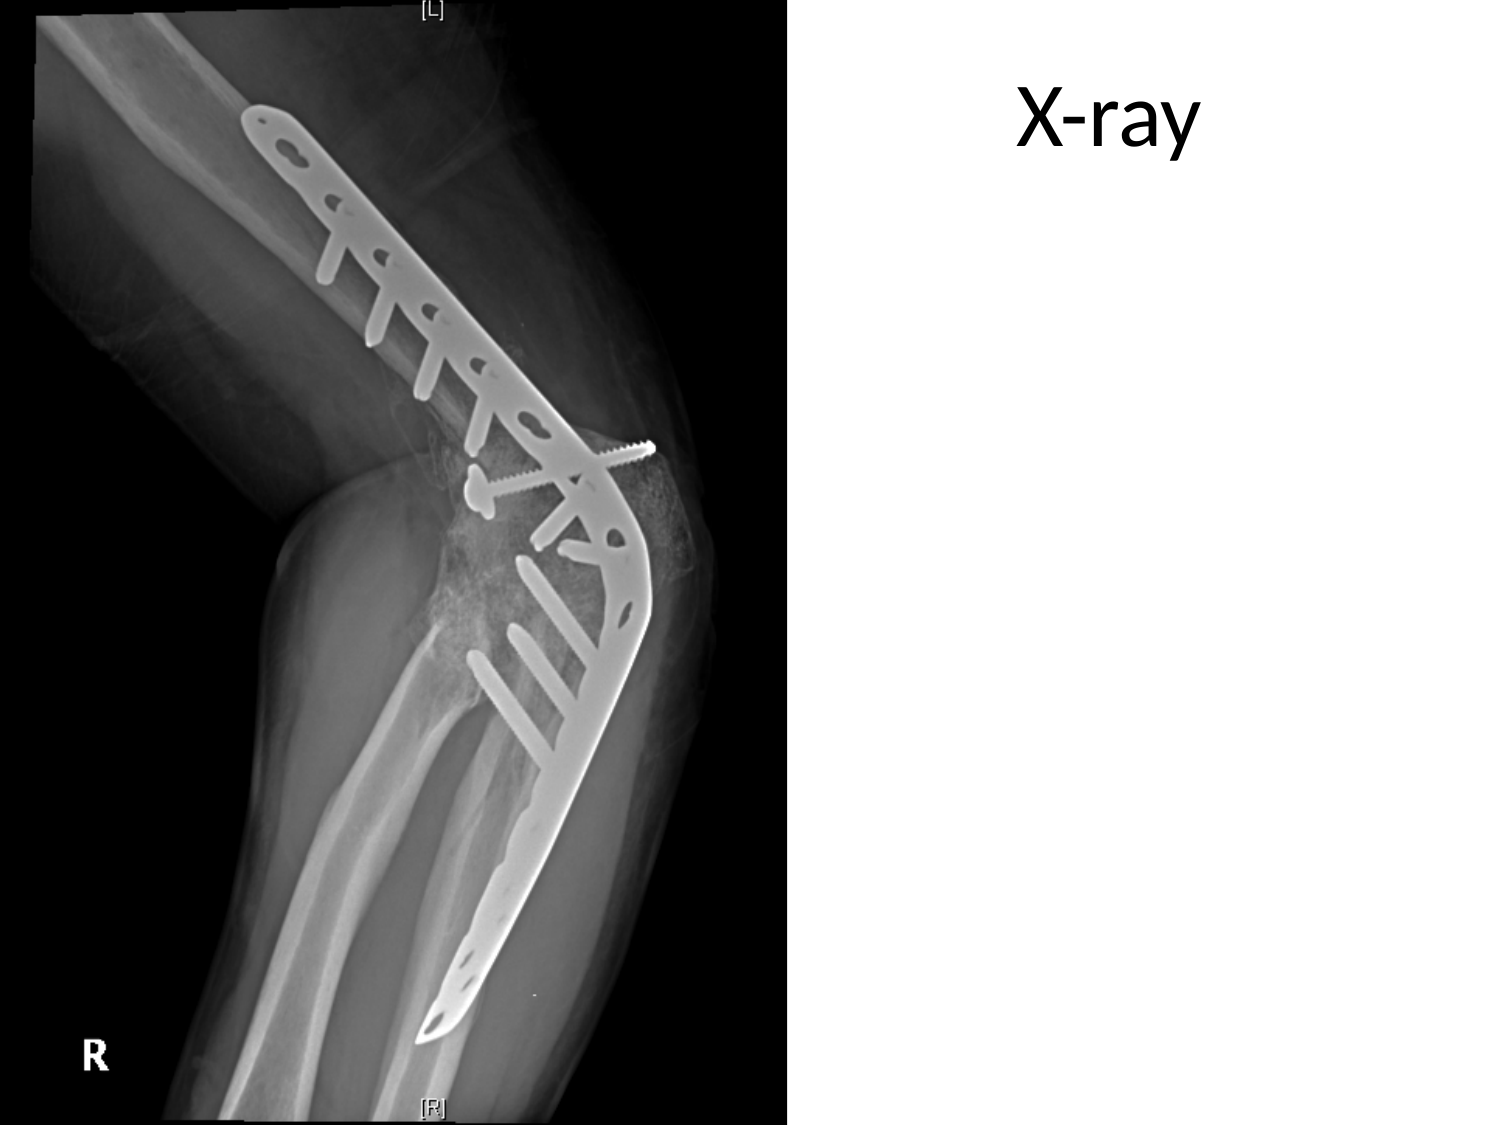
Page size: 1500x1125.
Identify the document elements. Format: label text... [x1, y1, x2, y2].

text_box [0, 0, 788, 1125]
title X-ray [788, 16, 1500, 204]
